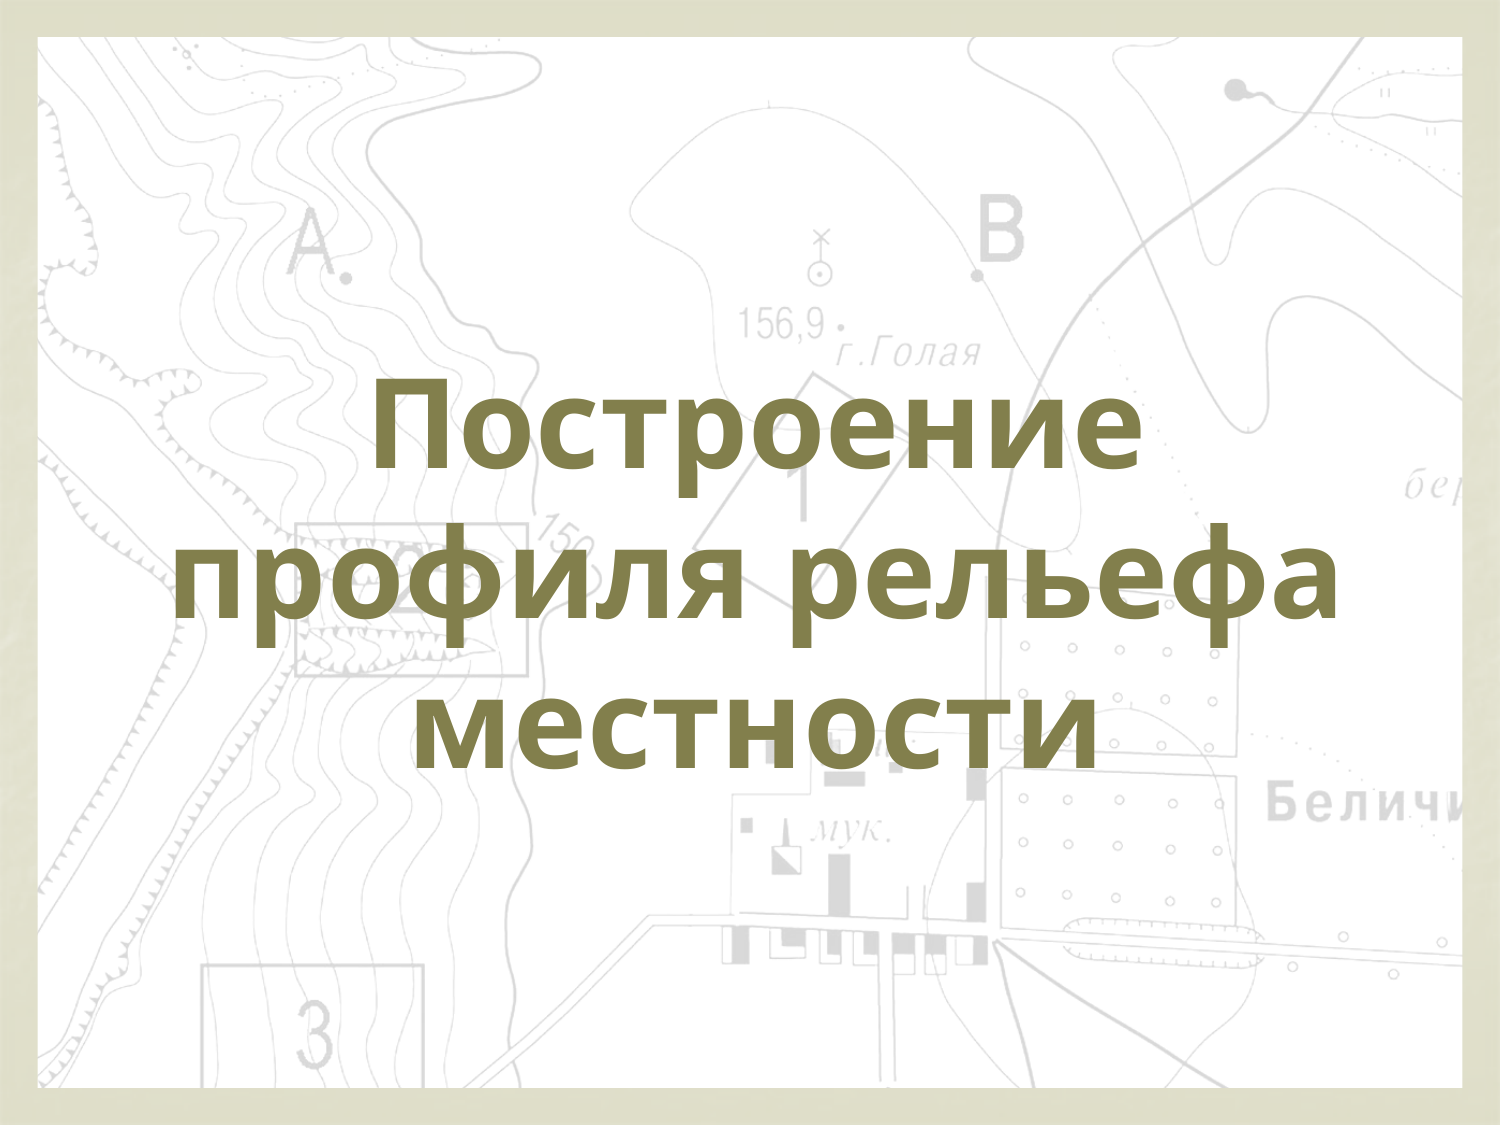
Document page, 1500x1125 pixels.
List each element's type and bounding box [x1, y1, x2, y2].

picture [37, 37, 1463, 1088]
